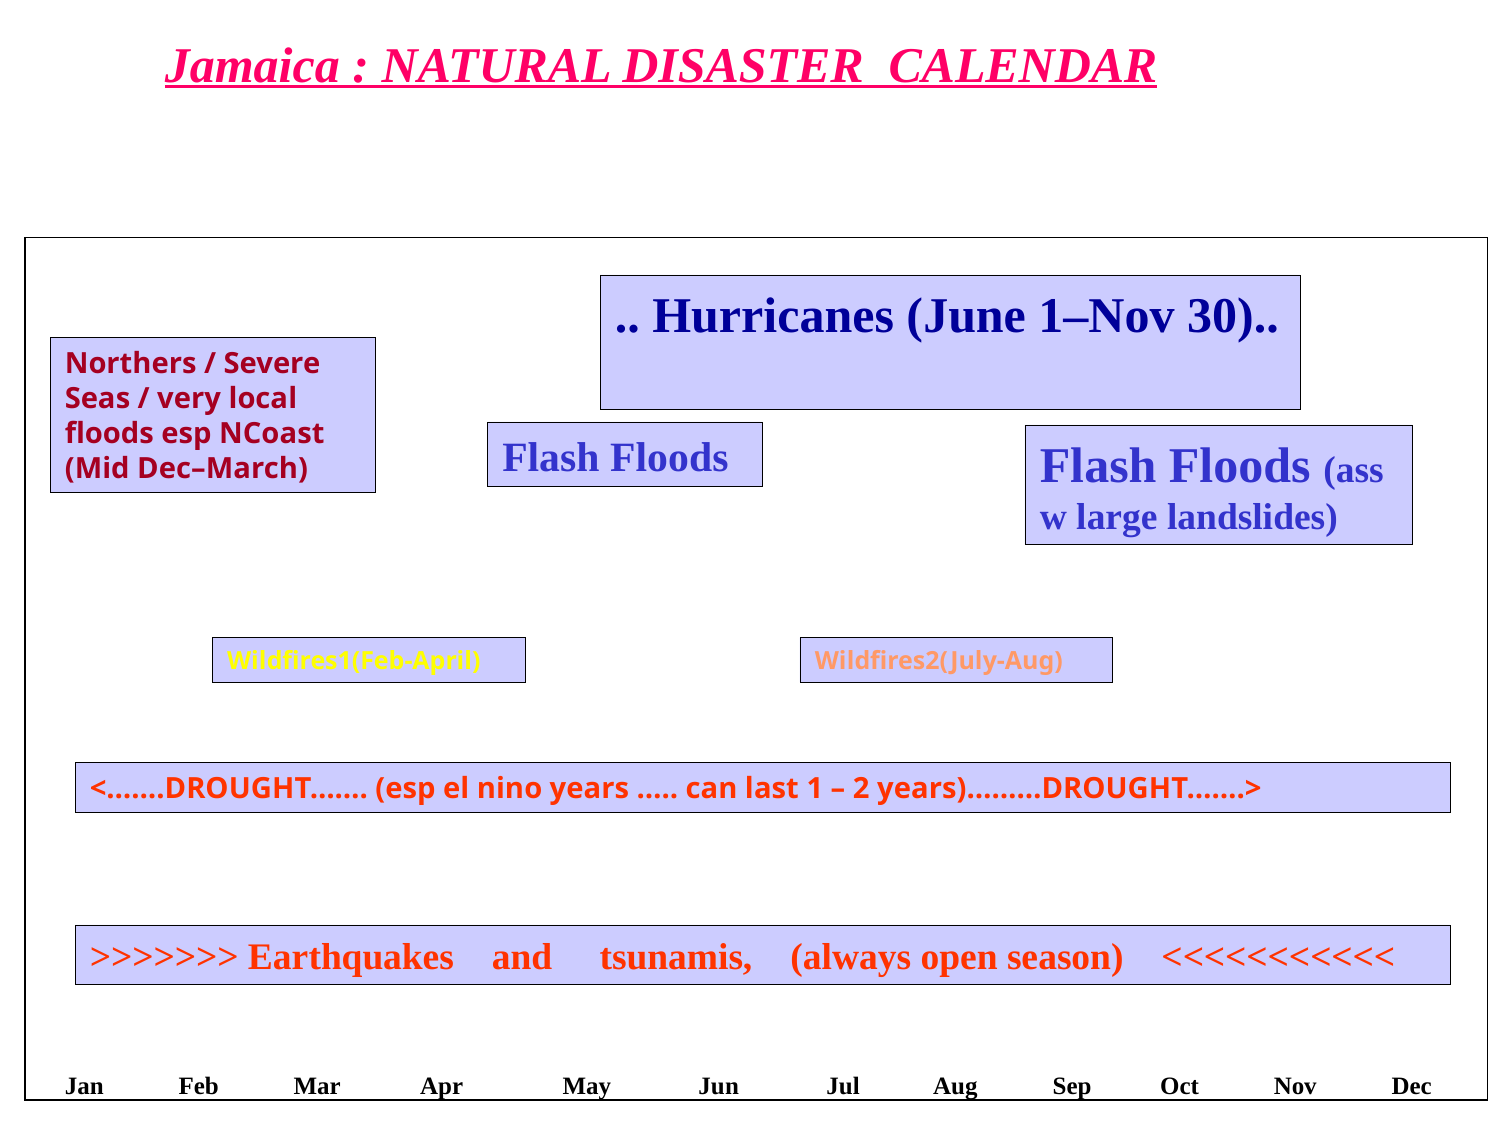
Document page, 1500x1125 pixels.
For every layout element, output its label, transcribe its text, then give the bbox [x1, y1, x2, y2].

text_box Flash Floods (ass w large landslides) [1024, 424, 1413, 545]
text_box >>>>>>> Earthquakes and tsunamis, (always open season) <<<<<<<<<<< [75, 924, 1450, 985]
text_box Jan Feb Mar Apr May Jun Jul Aug Sep Oct Nov Dec [50, 1062, 1500, 1108]
text_box [24, 237, 1488, 1100]
text_box Wildfires1(Feb-April) [212, 637, 525, 683]
text_box Flash Floods [487, 421, 763, 487]
text_box Wildfires2(July-Aug) [799, 637, 1113, 683]
text_box .. Hurricanes (June 1–Nov 30).. [600, 274, 1300, 410]
text_box Jamaica : NATURAL DISASTER CALENDAR [150, 24, 1225, 100]
text_box Northers / Severe Seas / very local floods esp NCoast (Mid Dec–March) [50, 337, 375, 492]
text_box <…….DROUGHT……. (esp el nino years ….. can last 1 – 2 years)………DROUGHT…….> [75, 762, 1450, 813]
